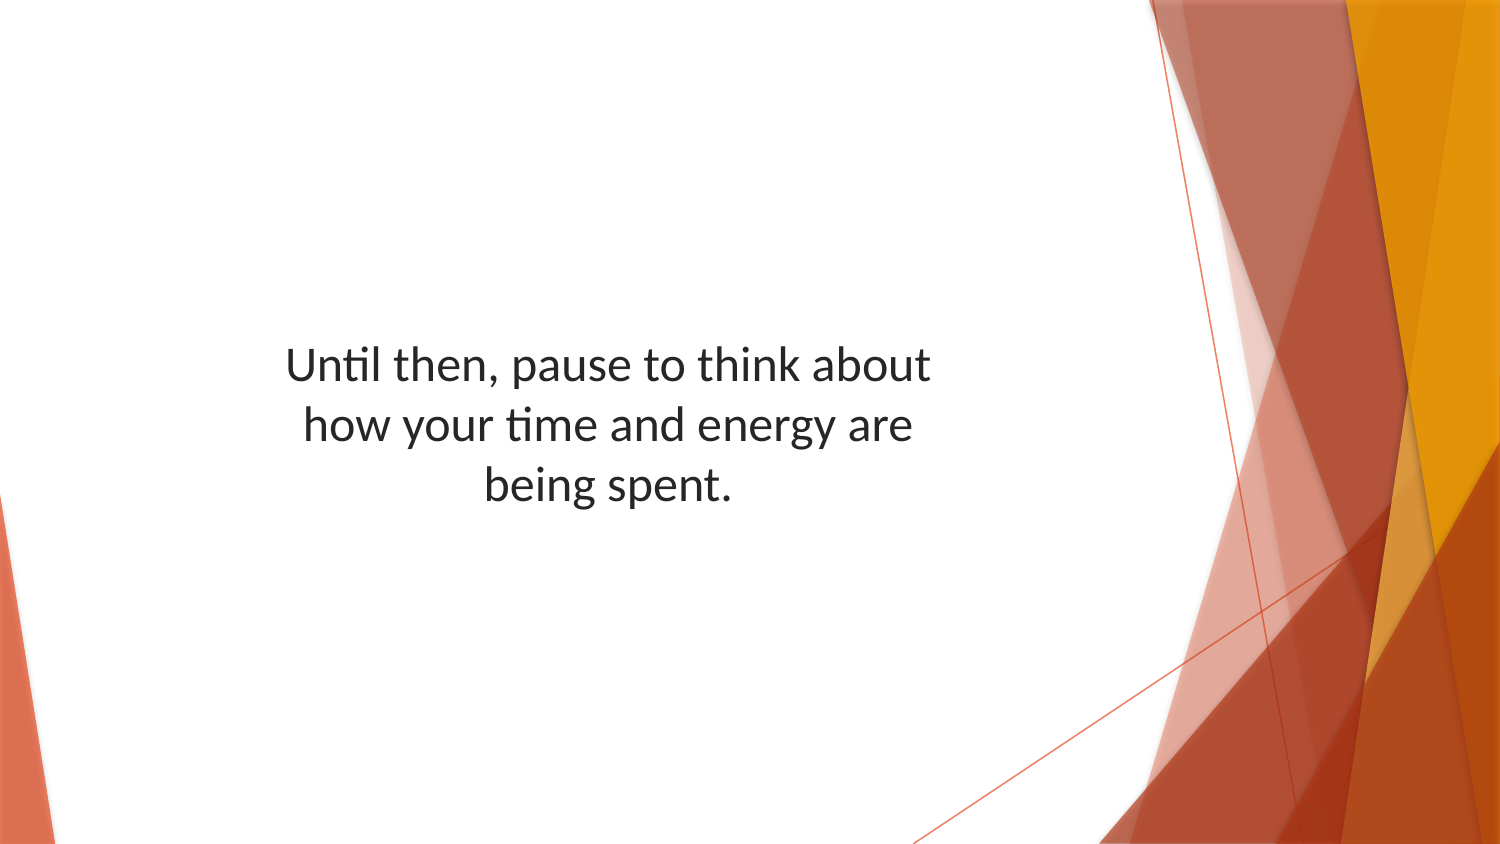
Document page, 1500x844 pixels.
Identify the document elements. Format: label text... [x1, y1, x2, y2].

list Until then, pause to think about how your time and energy are being spent. [265, 114, 951, 729]
